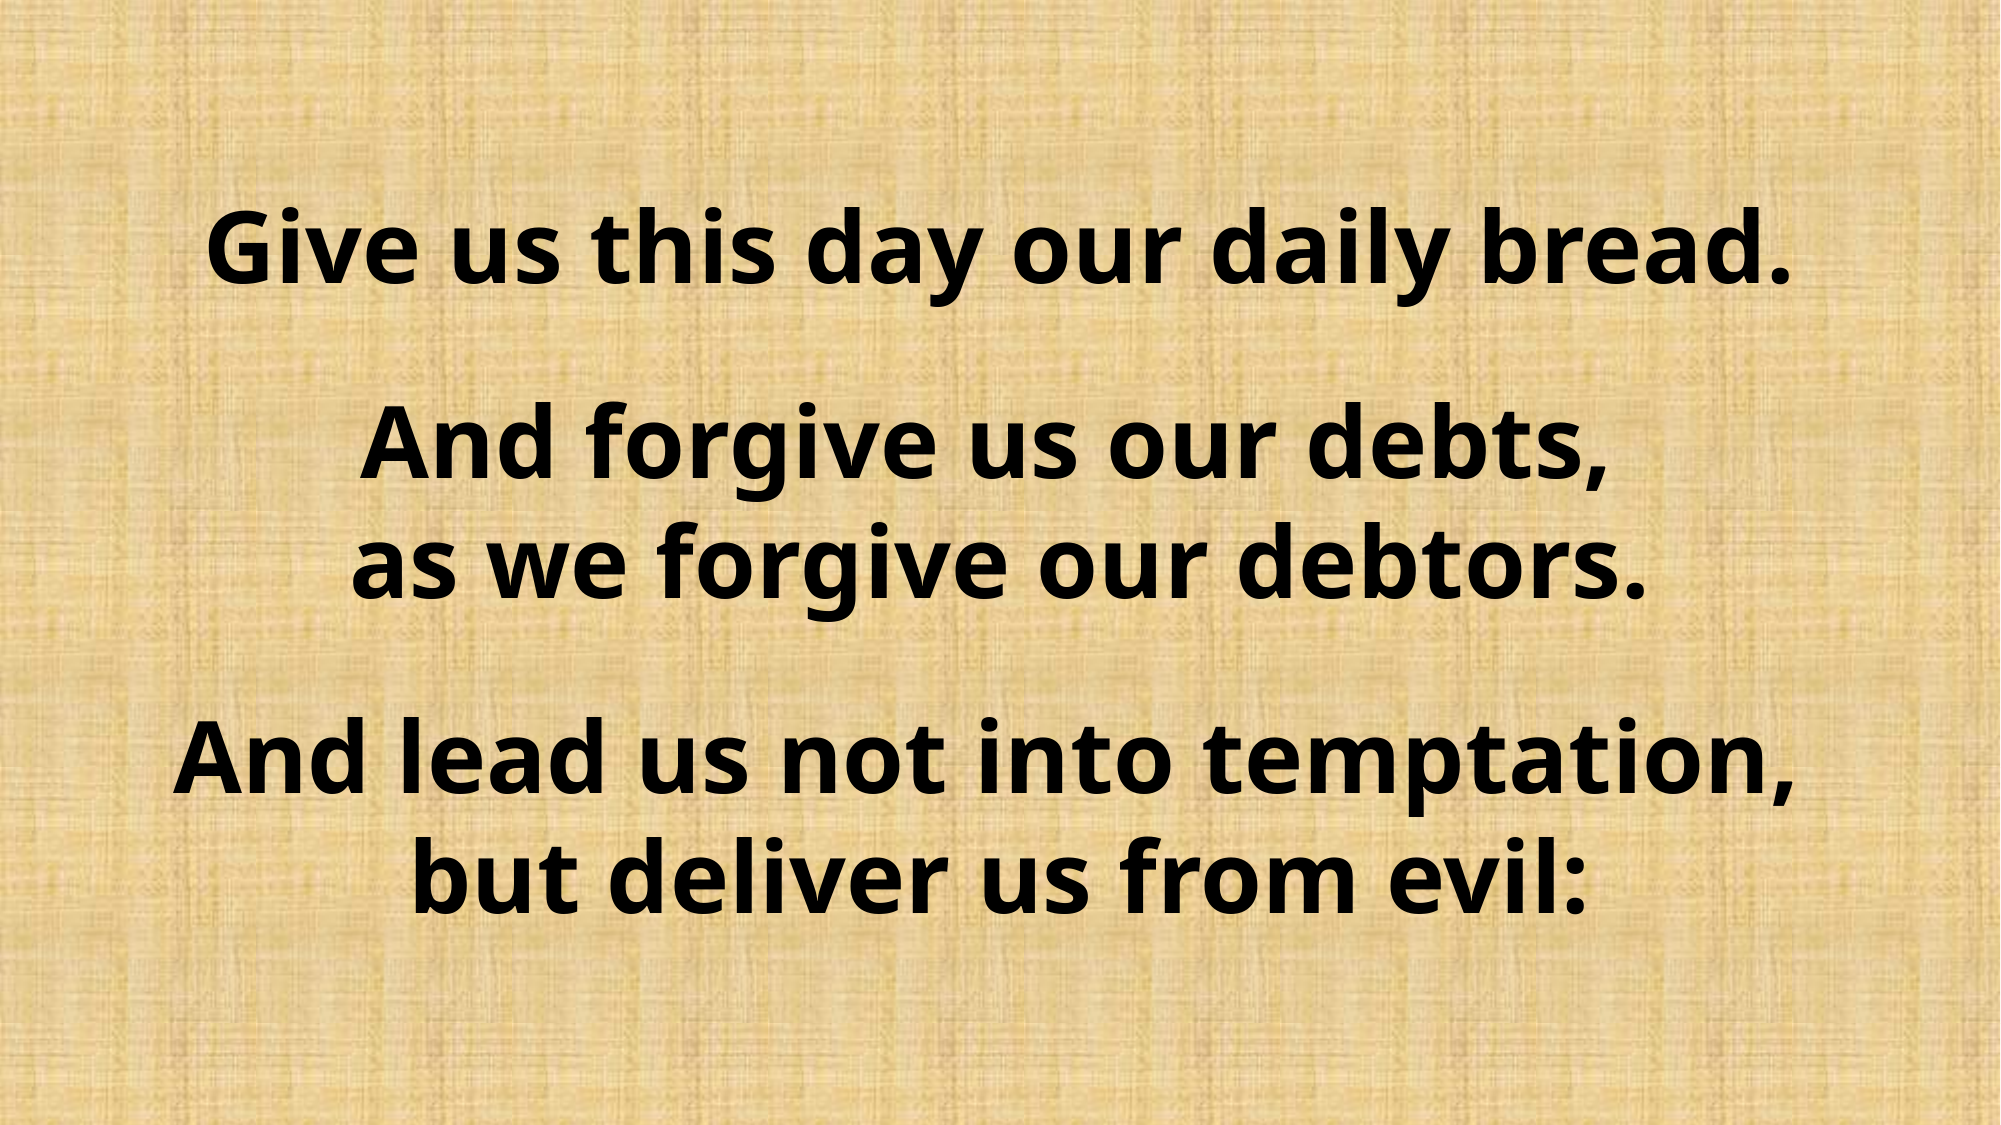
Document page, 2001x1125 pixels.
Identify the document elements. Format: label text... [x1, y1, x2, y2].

picture [0, 0, 2001, 1125]
text_box Give us this day our daily bread. And forgive us our debts, as we forgive our debtors. And lead us not into temptation, but deliver us from evil: [0, 176, 2000, 941]
